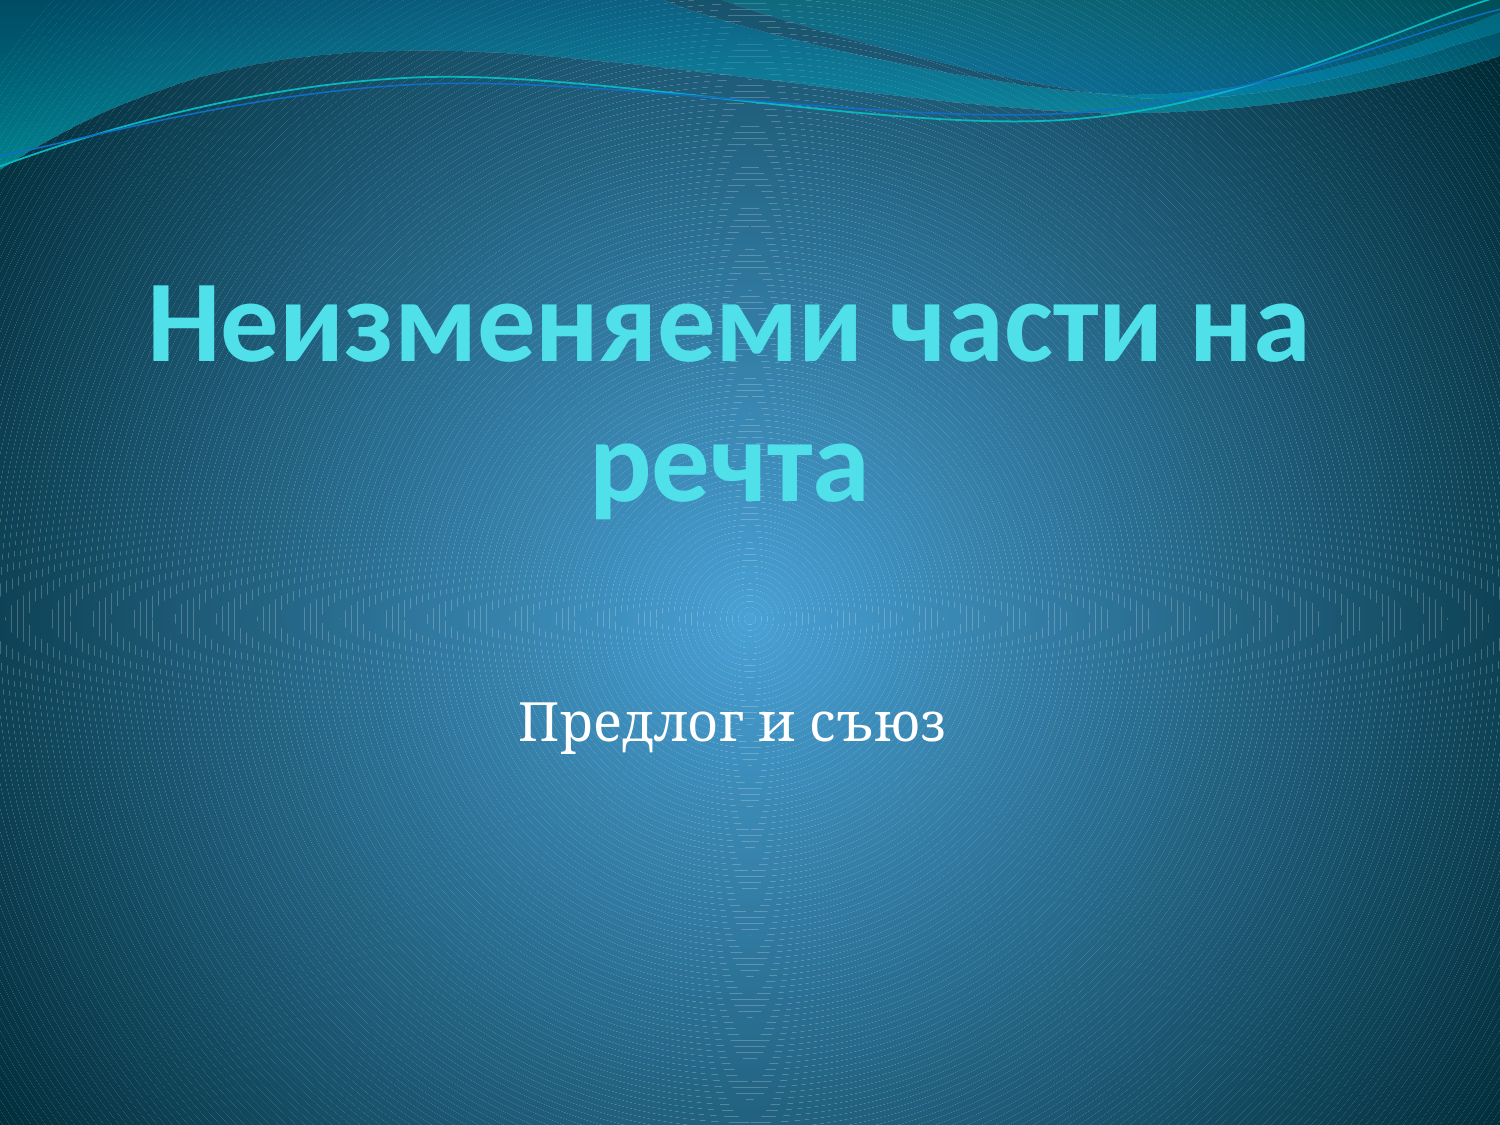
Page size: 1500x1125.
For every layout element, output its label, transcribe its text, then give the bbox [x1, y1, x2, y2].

subtitle Предлог и съюз [93, 679, 1383, 968]
title Неизменяеми части на речта [87, 224, 1376, 525]
